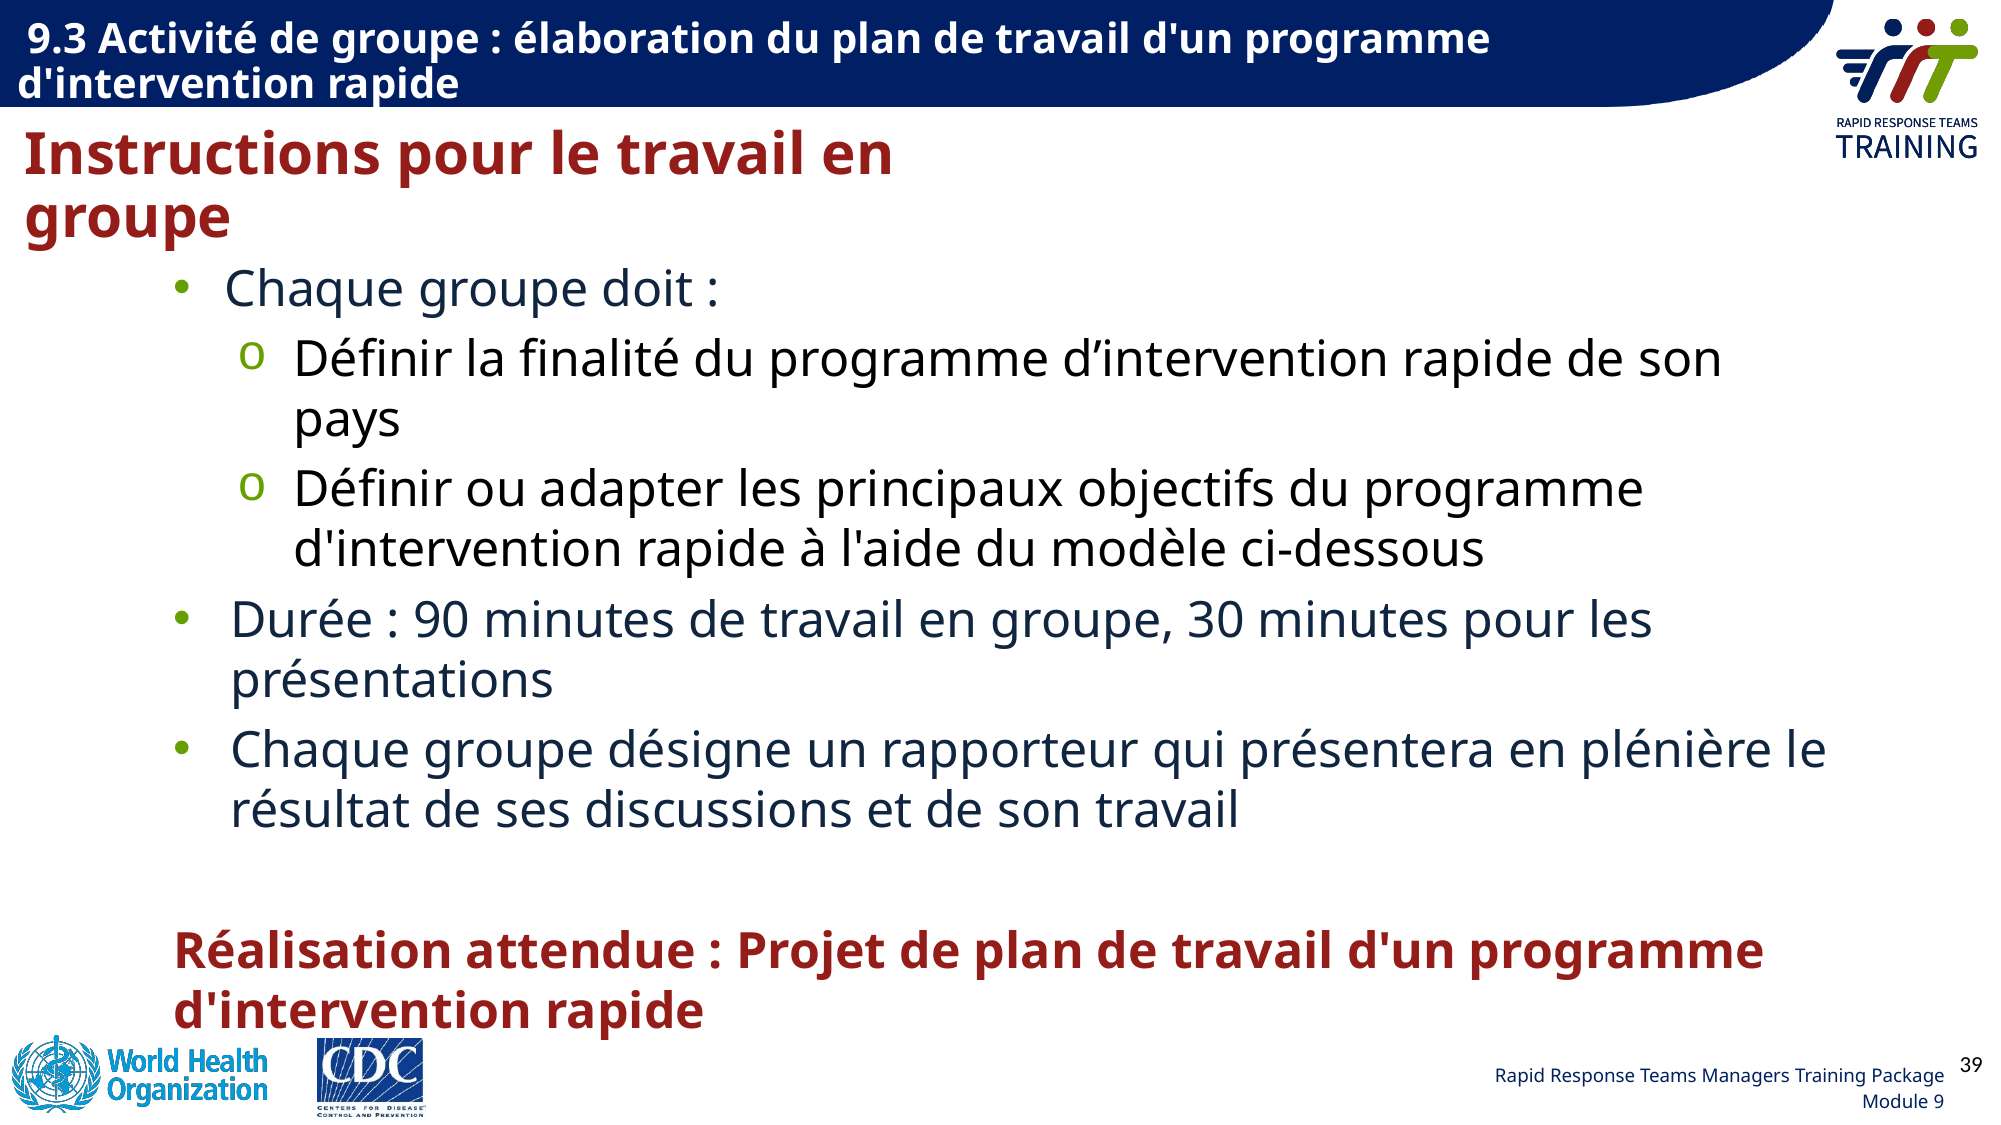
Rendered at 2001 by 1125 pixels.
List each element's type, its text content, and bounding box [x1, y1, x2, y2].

picture [113, 1081, 120, 1096]
slide_number 39 [1929, 1041, 1998, 1095]
picture [40, 1062, 47, 1070]
text_box Chaque groupe doit : Définir la finalité du programme d’intervention rapide de son pays Définir ou adapter les principaux objectifs du programme d'intervention rapide à l'aide du modèle ci-dessous Durée : 90 minutes de travail en groupe, 30 minutes pour les présentations Chaque groupe désigne un rapporteur qui présentera en plénière le résultat de ses discussions et de son travail Réalisation attendue : Projet de plan de travail d'un programme d'intervention rapide [153, 178, 1846, 1125]
picture [59, 1035, 153, 1113]
picture [30, 1083, 37, 1091]
picture [24, 1054, 36, 1087]
picture [12, 1083, 48, 1113]
picture [50, 1108, 62, 1113]
picture [12, 1035, 54, 1068]
picture [34, 1054, 43, 1078]
picture [22, 1062, 26, 1077]
text_box Instructions pour le travail en groupe [17, 134, 1062, 241]
picture [0, 0, 1978, 167]
picture [71, 1053, 90, 1091]
picture [141, 1087, 146, 1096]
picture [46, 1056, 54, 1062]
list 9.3 Activité de groupe : élaboration du plan de travail d'un programme d'intervention rapide [8, 9, 1808, 117]
picture [36, 1088, 78, 1105]
